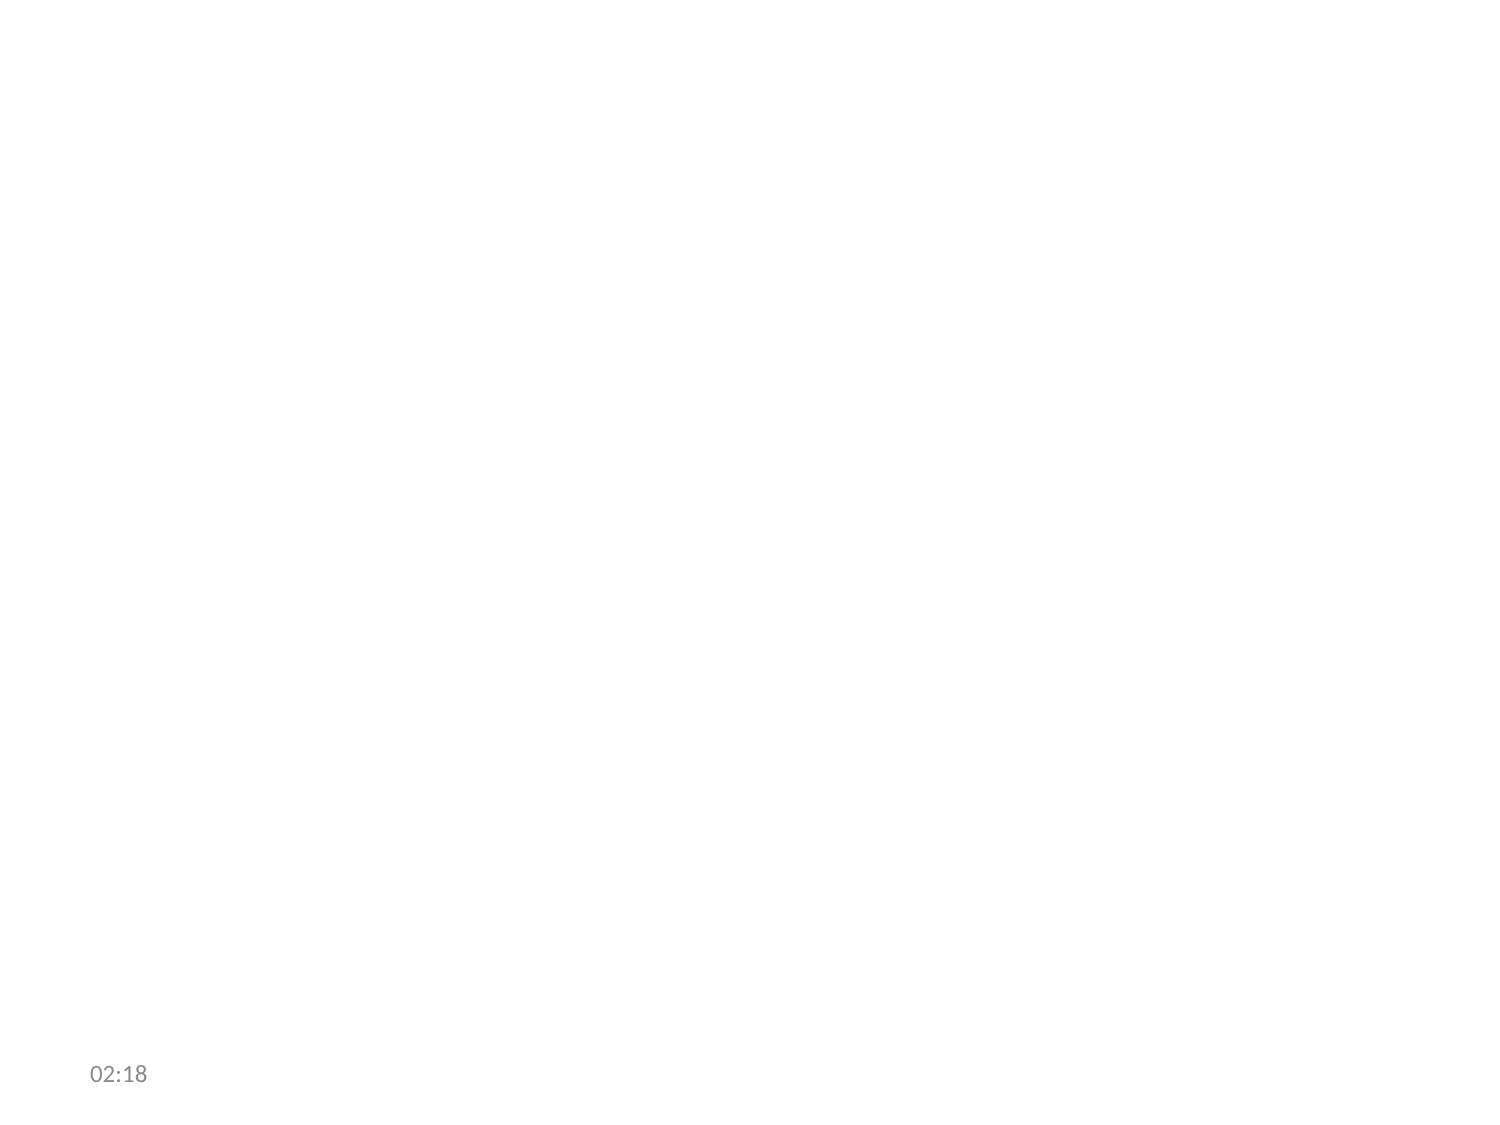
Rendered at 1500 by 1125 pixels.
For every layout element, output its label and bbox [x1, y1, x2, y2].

slide_number [75, 1042, 425, 1103]
